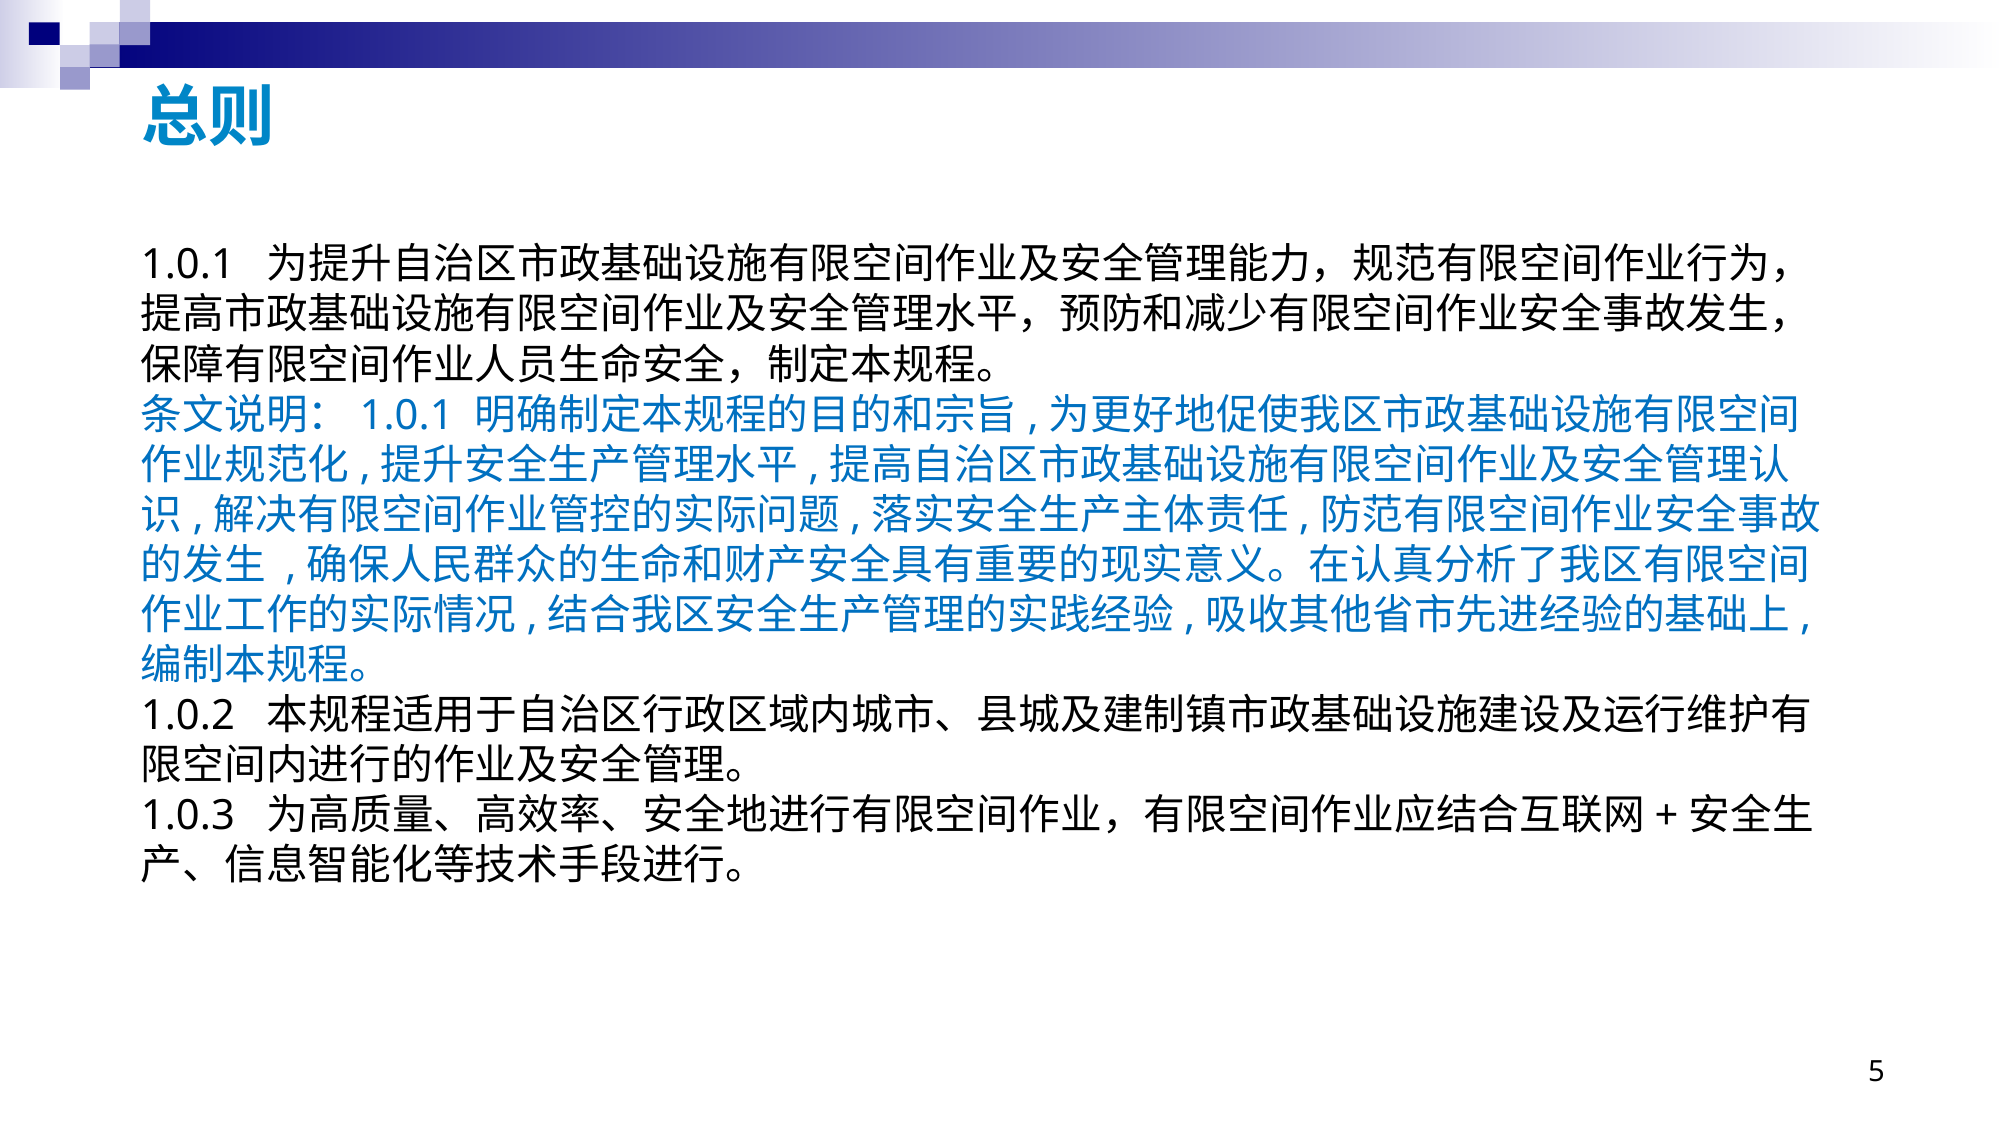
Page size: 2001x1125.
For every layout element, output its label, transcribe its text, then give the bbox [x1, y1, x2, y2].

title 总则 [90, 66, 327, 162]
text_box 1.0.1 为提升自治区市政基础设施有限空间作业及安全管理能力，规范有限空间作业行为，提高市政基础设施有限空间作业及安全管理水平，预防和减少有限空间作业安全事故发生，保障有限空间作业人员生命安全，制定本规程。 条文说明：1.0.1 明确制定本规程的目的和宗旨,为更好地促使我区市政基础设施有限空间作业规范化,提升安全生产管理水平,提高自治区市政基础设施有限空间作业及安全管理认识,解决有限空间作业管控的实际问题,落实安全生产主体责任,防范有限空间作业安全事故的发生 ,确保人民群众的生命和财产安全具有重要的现实意义。在认真分析了我区有限空间作业工作的实际情况,结合我区安全生产管理的实践经验,吸收其他省市先进经验的基础上,编制本规程。 1.0.2 本规程适用于自治区行政区域内城市、县城及建制镇市政基础设施建设及运行维护有限空间内进行的作业及安全管理。 1.0.3 为高质量、高效率、安全地进行有限空间作业，有限空间作业应结合互联网+安全生产、信息智能化等技术手段进行。 [126, 172, 1852, 953]
slide_number 5 [1433, 1025, 1900, 1100]
